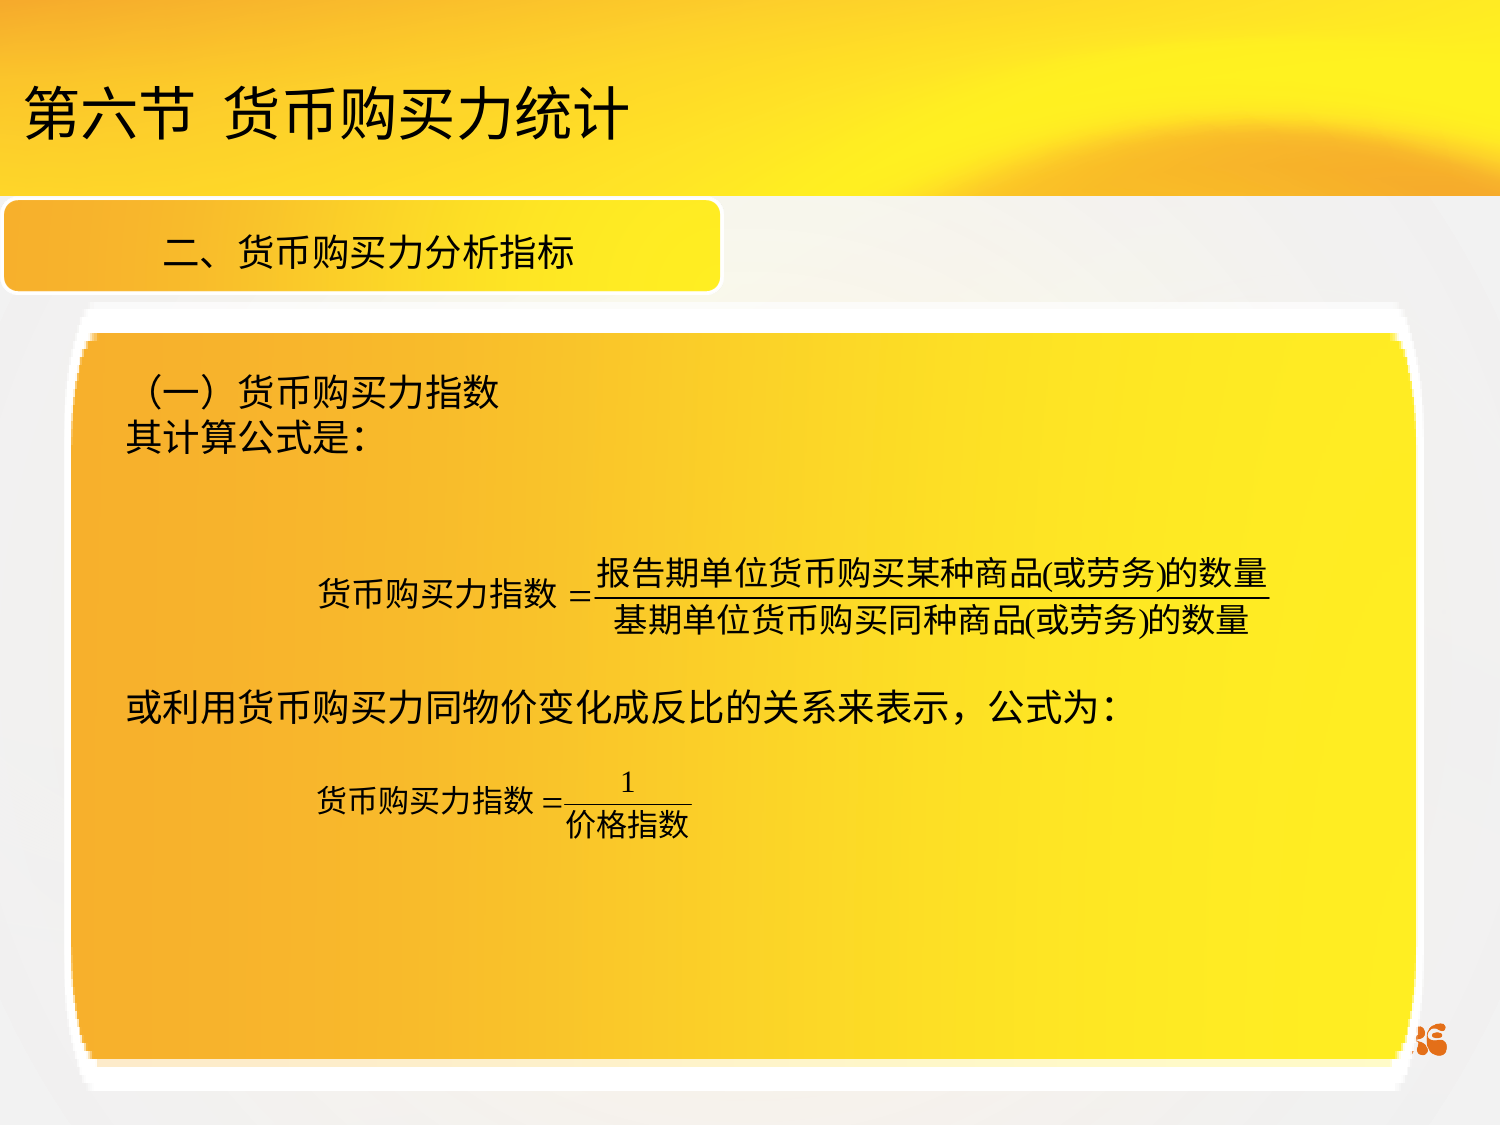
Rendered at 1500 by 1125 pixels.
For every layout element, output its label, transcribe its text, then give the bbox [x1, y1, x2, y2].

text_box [0, 196, 725, 295]
picture [0, 1, 1500, 1125]
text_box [64, 302, 1424, 1092]
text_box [312, 762, 699, 847]
title 第六节 货币购买力统计 [0, 54, 1002, 171]
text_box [312, 550, 1277, 646]
